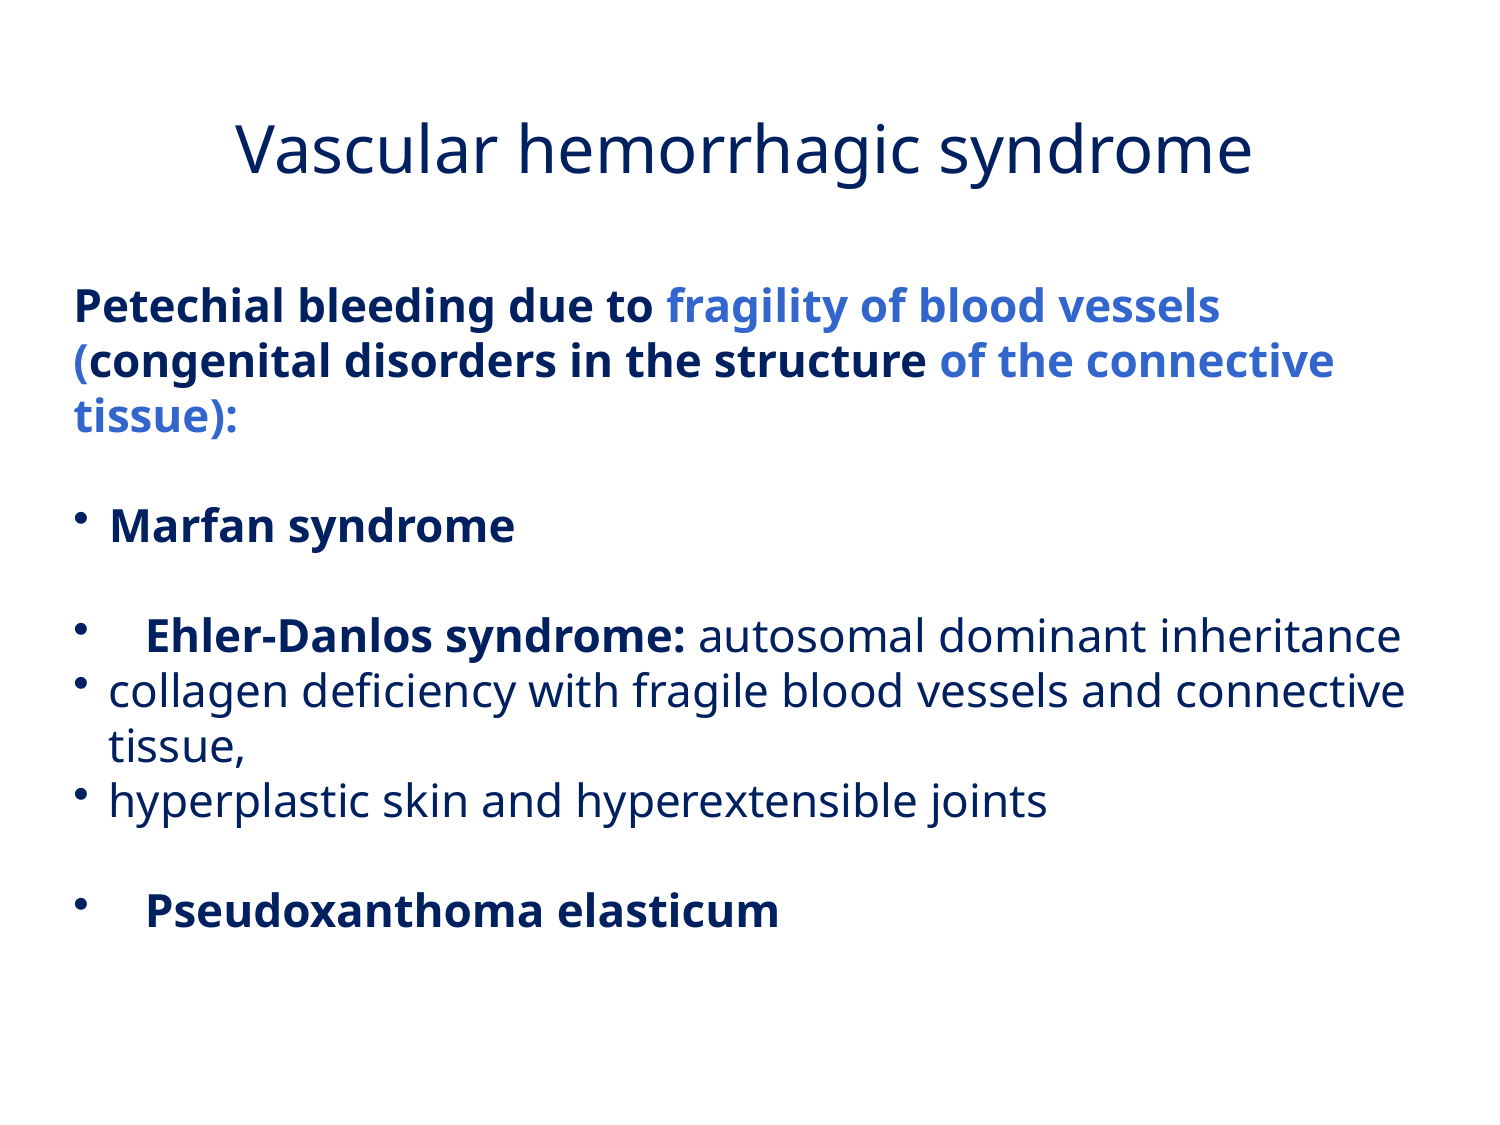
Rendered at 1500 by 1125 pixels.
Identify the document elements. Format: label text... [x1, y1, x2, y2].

text_box Petechial bleeding due to fragility of blood vessels (congenital disorders in the structure of the connective tissue): Marfan syndrome Ehler-Danlos syndrome: autosomal dominant inheritance collagen deficiency with fragile blood vessels and connective tissue, hyperplastic skin and hyperextensible joints Pseudoxanthoma elasticum [58, 269, 1430, 944]
title Vascular hemorrhagic syndrome [70, 70, 1421, 223]
